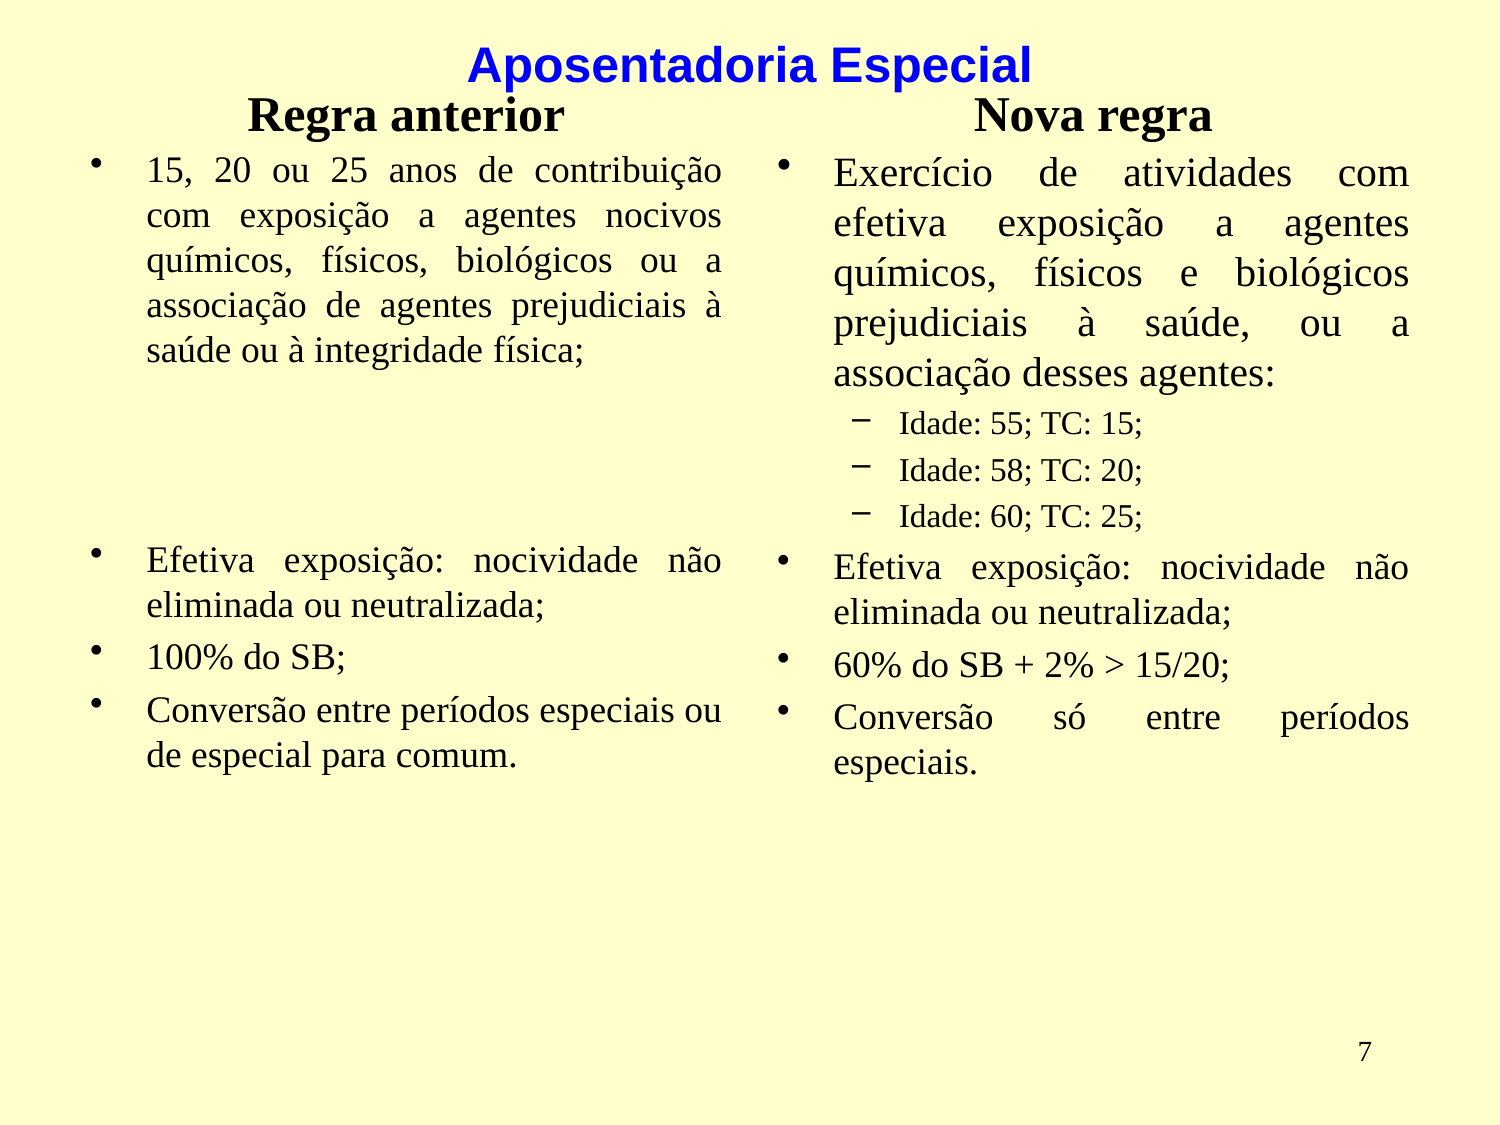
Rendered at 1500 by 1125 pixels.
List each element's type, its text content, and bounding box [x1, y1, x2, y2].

list 15, 20 ou 25 anos de contribuição com exposição a agentes nocivos químicos, físicos, biológicos ou a associação de agentes prejudiciais à saúde ou à integridade física; Efetiva exposição: nocividade não eliminada ou neutralizada; 100% do SB; Conversão entre períodos especiais ou de especial para comum. [74, 136, 738, 1125]
title Aposentadoria Especial [74, 0, 1426, 126]
list Regra anterior [74, 77, 738, 136]
list Exercício de atividades com efetiva exposição a agentes químicos, físicos e biológicos prejudiciais à saúde, ou a associação desses agentes: Idade: 55; TC: 15; Idade: 58; TC: 20; Idade: 60; TC: 25; Efetiva exposição: nocividade não eliminada ou neutralizada; 60% do SB + 2% > 15/20; Conversão só entre períodos especiais. [761, 136, 1426, 1125]
list Nova regra [761, 42, 1426, 136]
slide_number 7 [1074, 1024, 1388, 1101]
